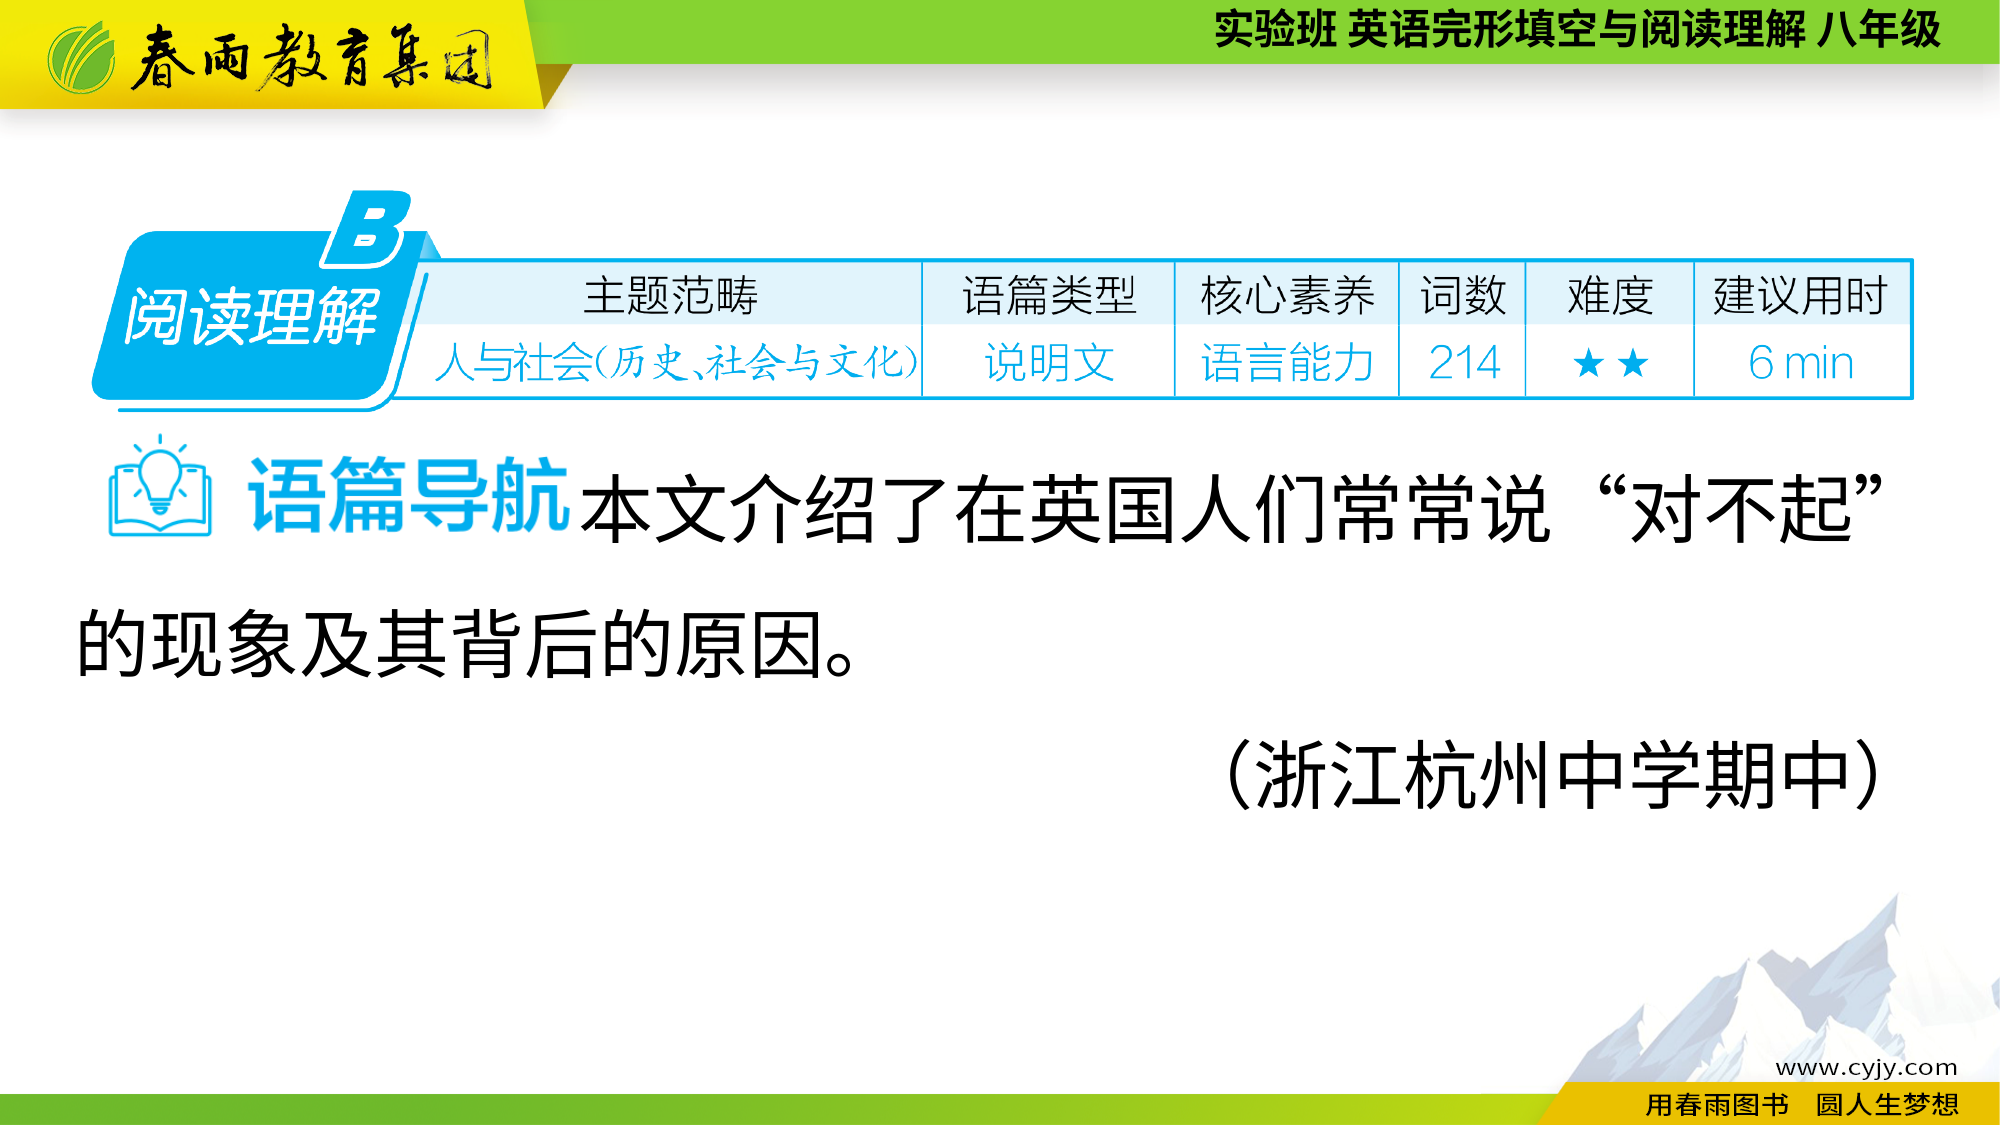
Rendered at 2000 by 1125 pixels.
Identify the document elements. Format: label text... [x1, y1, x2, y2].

text_box 本文介绍了在英国人们常常说“对不起”的现象及其背后的原因。 [59, 410, 1944, 695]
picture [0, 0, 2000, 1125]
list （浙江杭州中学期中） [59, 695, 1944, 811]
